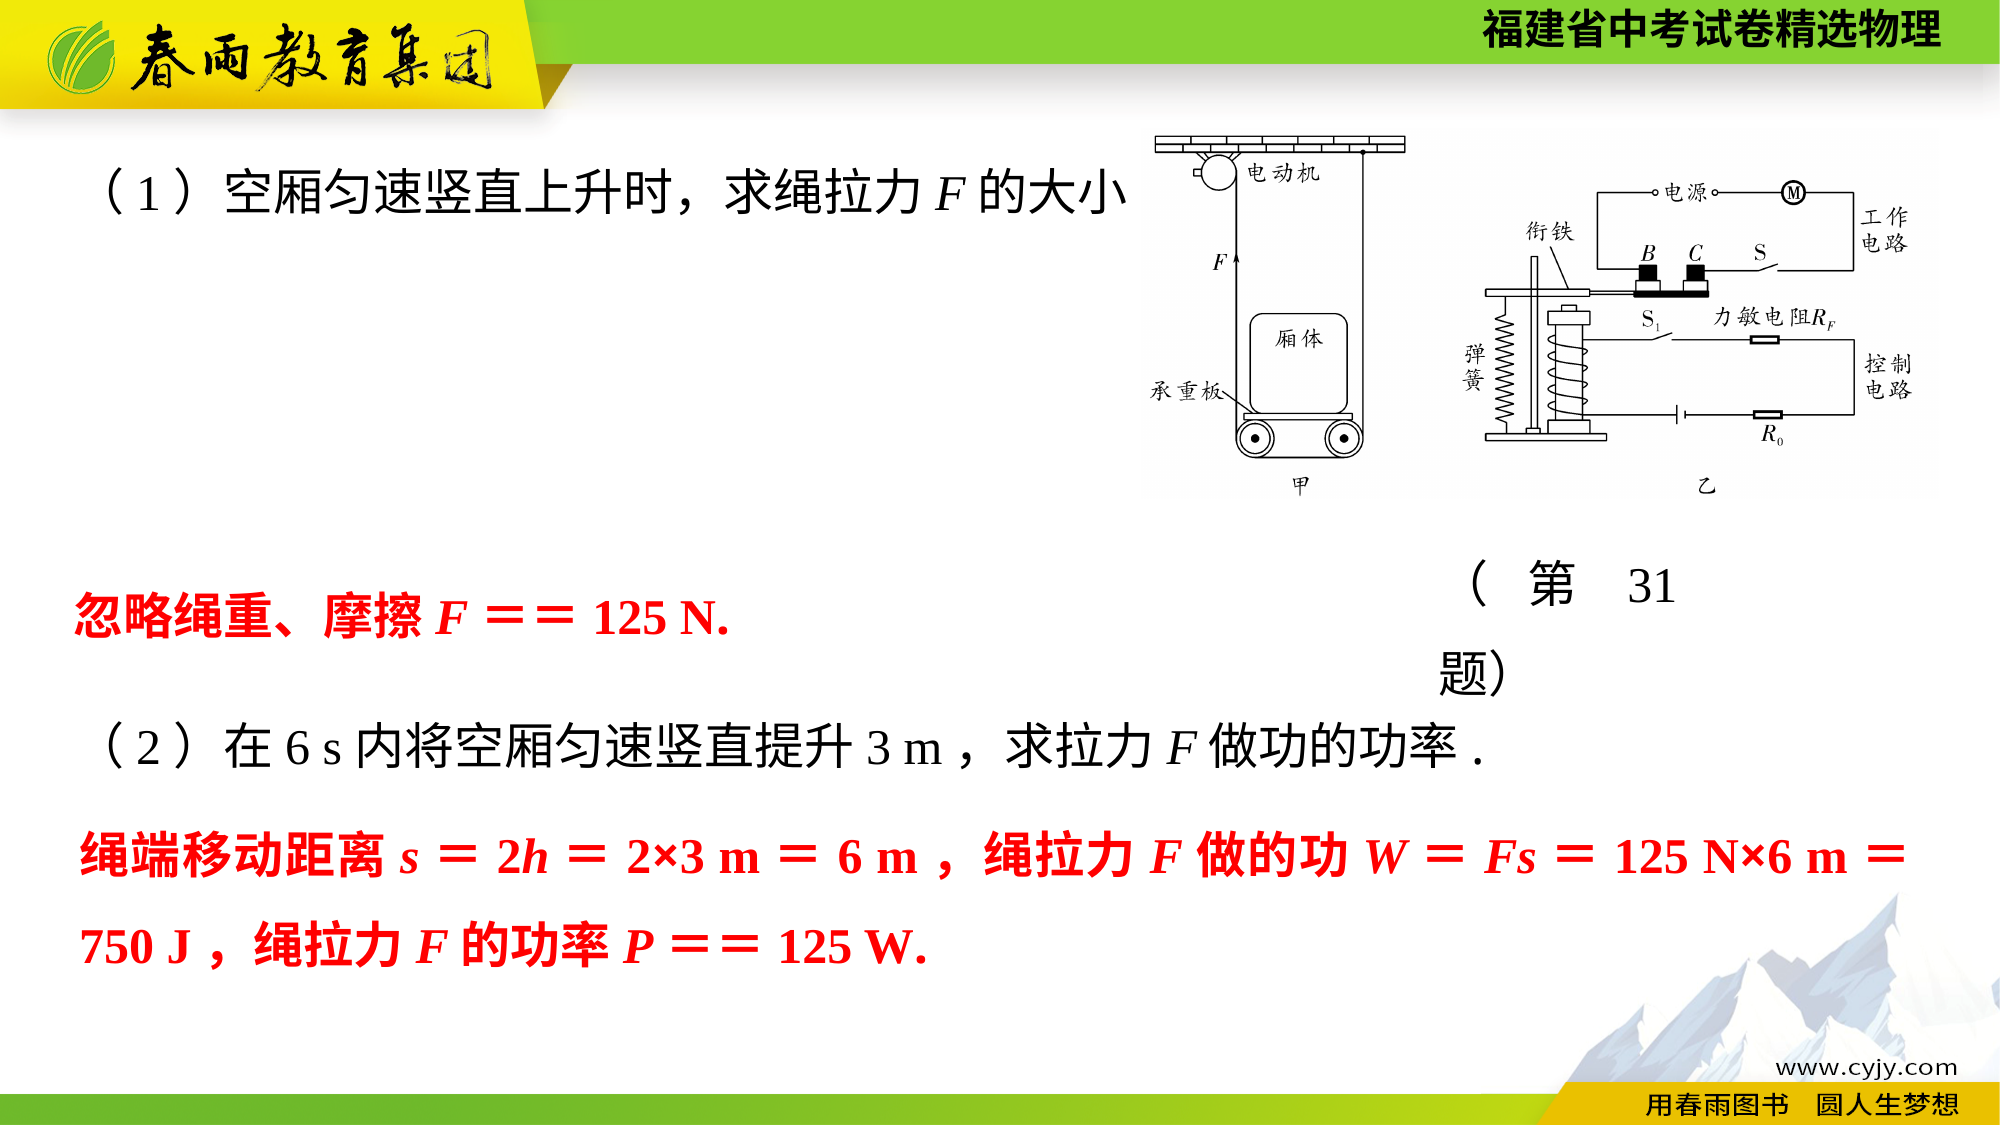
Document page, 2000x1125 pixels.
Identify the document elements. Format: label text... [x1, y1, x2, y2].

text_box （第31题） [1424, 515, 1704, 621]
picture [0, 0, 2000, 1125]
list （1）空厢匀速竖直上升时，求绳拉力F的大小. （2）在6 s内将空厢匀速竖直提升3 m，求拉力F做功的功率. [59, 122, 1944, 789]
